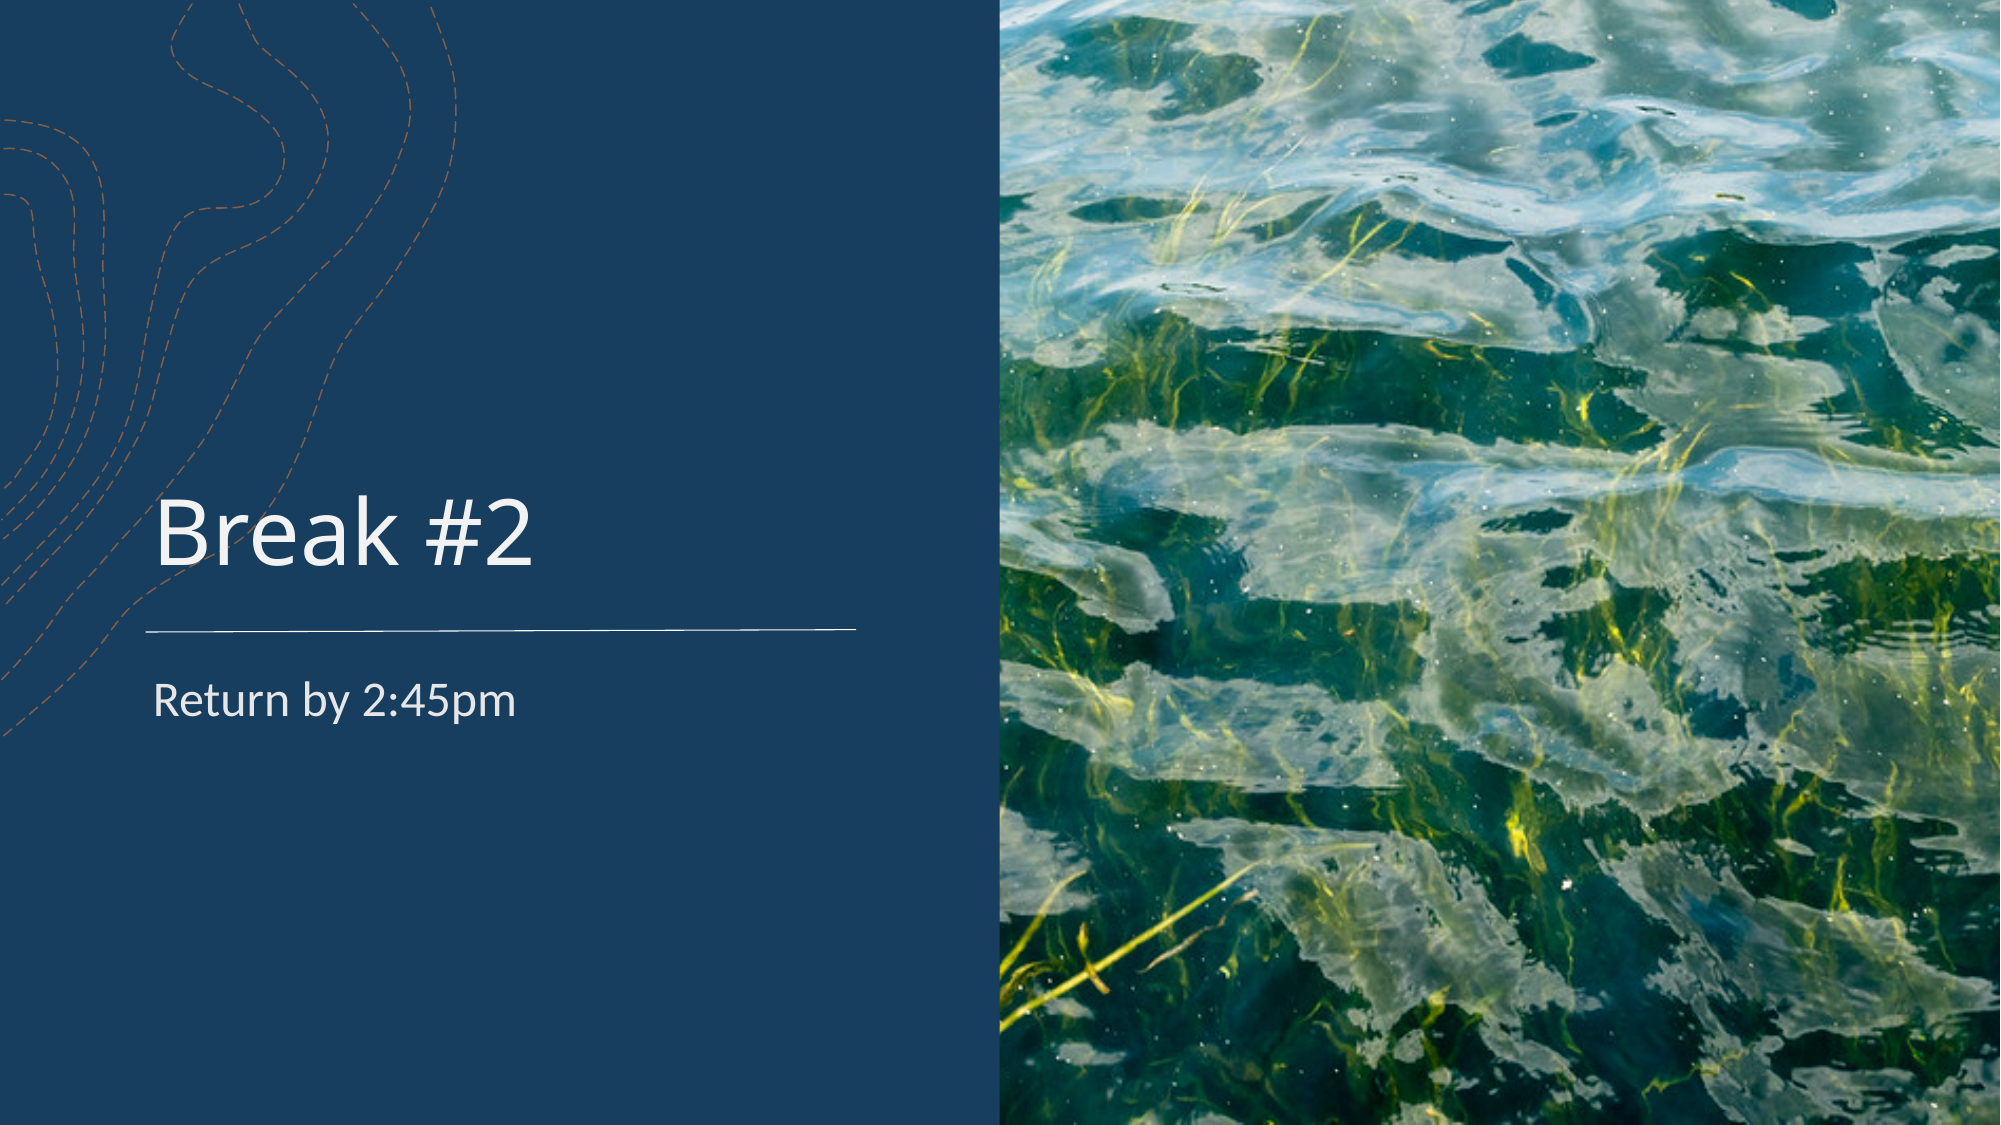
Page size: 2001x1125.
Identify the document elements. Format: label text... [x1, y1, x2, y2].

title Break #2 [138, 427, 782, 645]
list Return by 2:45pm [138, 673, 557, 1013]
picture [999, 0, 2000, 1125]
